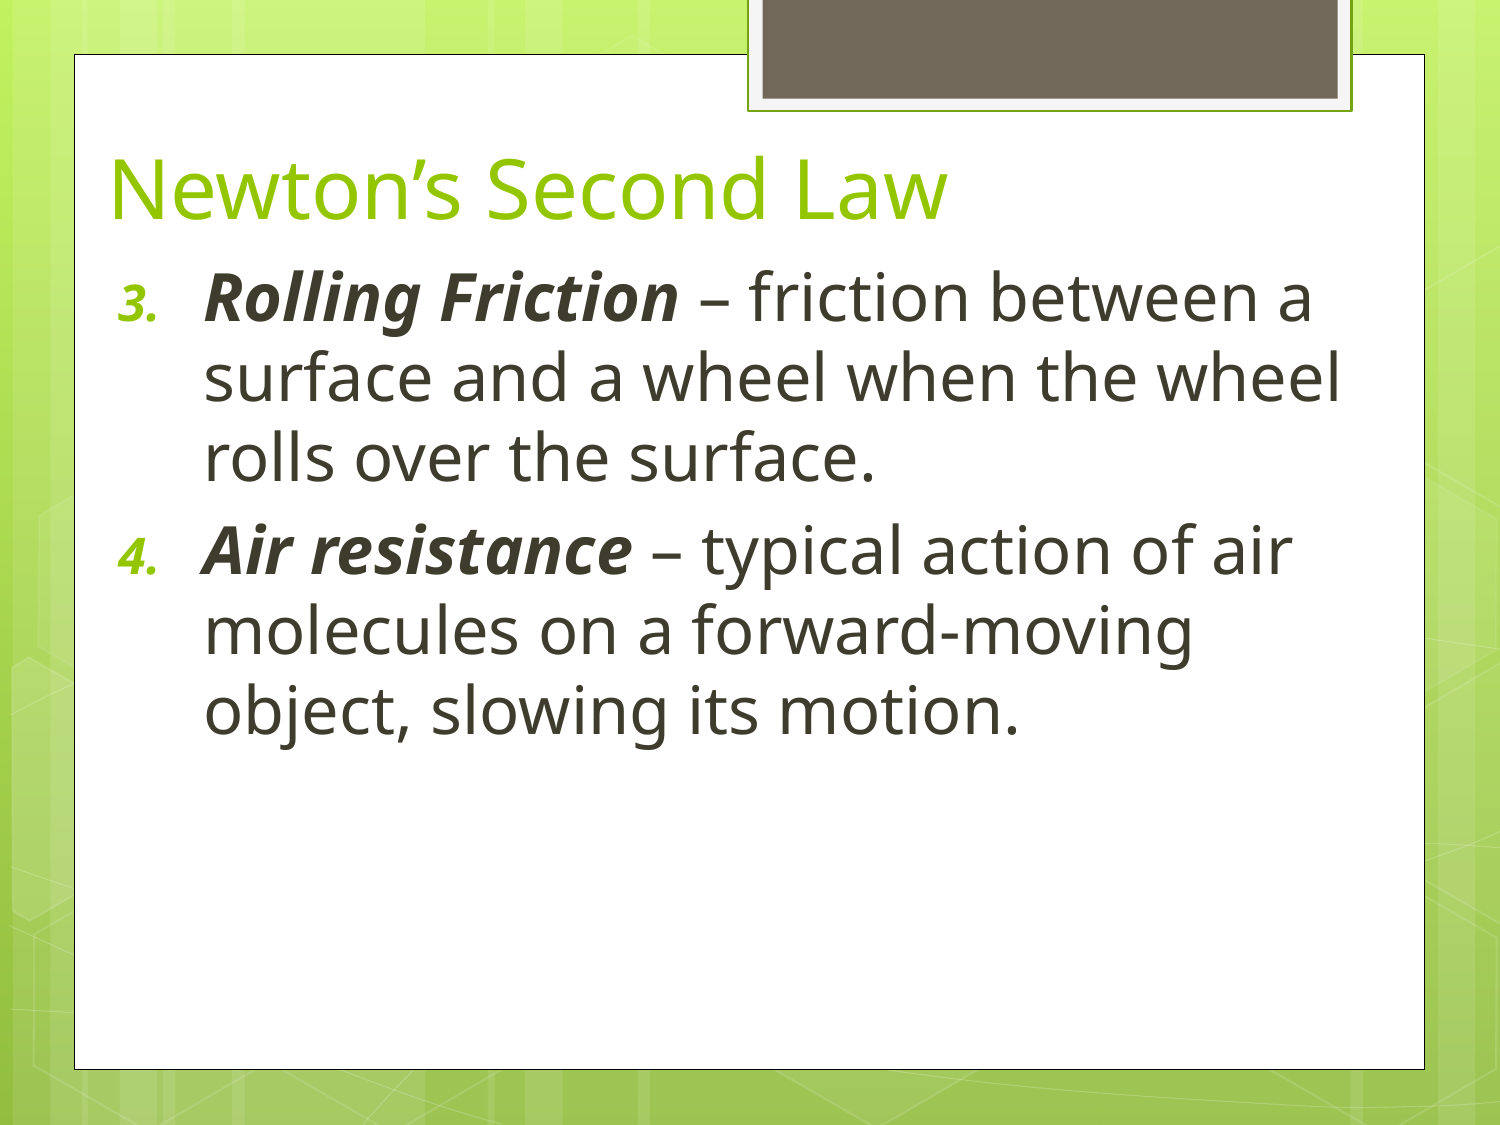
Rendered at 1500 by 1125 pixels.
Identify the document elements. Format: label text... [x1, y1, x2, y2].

list Rolling Friction – friction between a surface and a wheel when the wheel rolls over the surface. Air resistance – typical action of air molecules on a forward-moving object, slowing its motion. [92, 247, 1415, 1038]
title Newton’s Second Law [92, 93, 967, 244]
